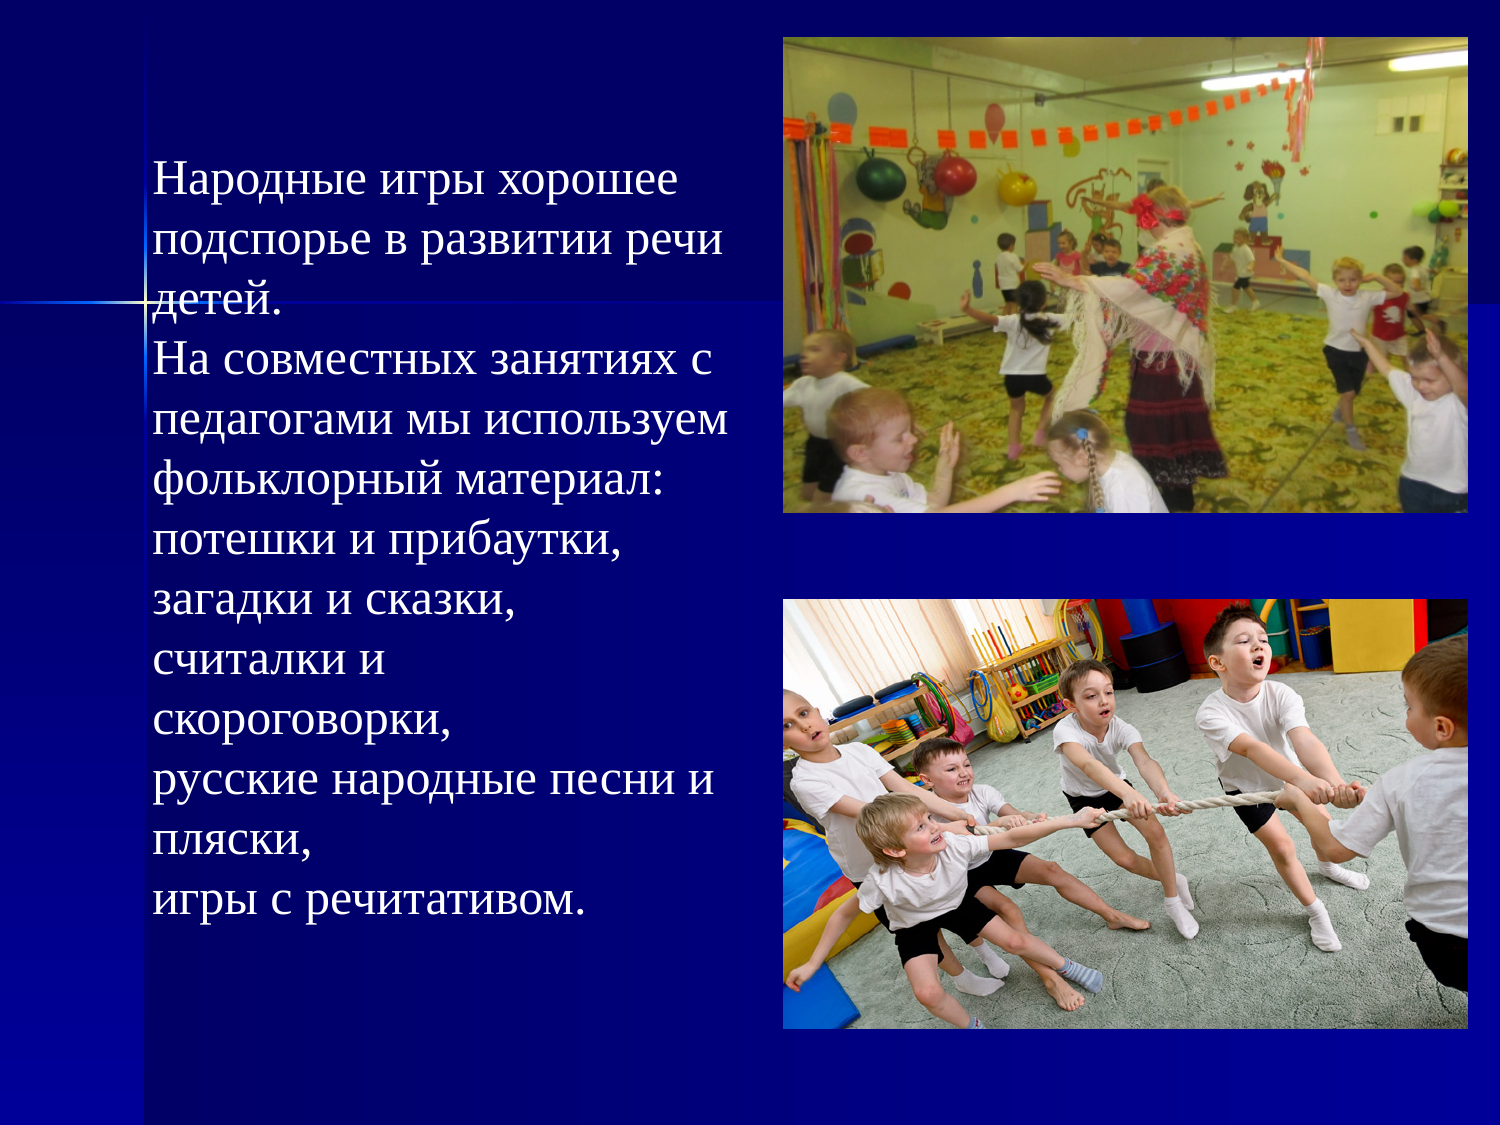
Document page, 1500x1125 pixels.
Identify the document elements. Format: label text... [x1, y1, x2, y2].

text_box Народные игры хорошее подспорье в развитии речи детей. На совместных занятиях с педагогами мы используем фольклорный материал: потешки и прибаутки, загадки и сказки, считалки и скороговорки, русские народные песни и пляски, игры с речитативом. [137, 137, 763, 933]
picture [783, 599, 1468, 1029]
picture [783, 37, 1468, 513]
